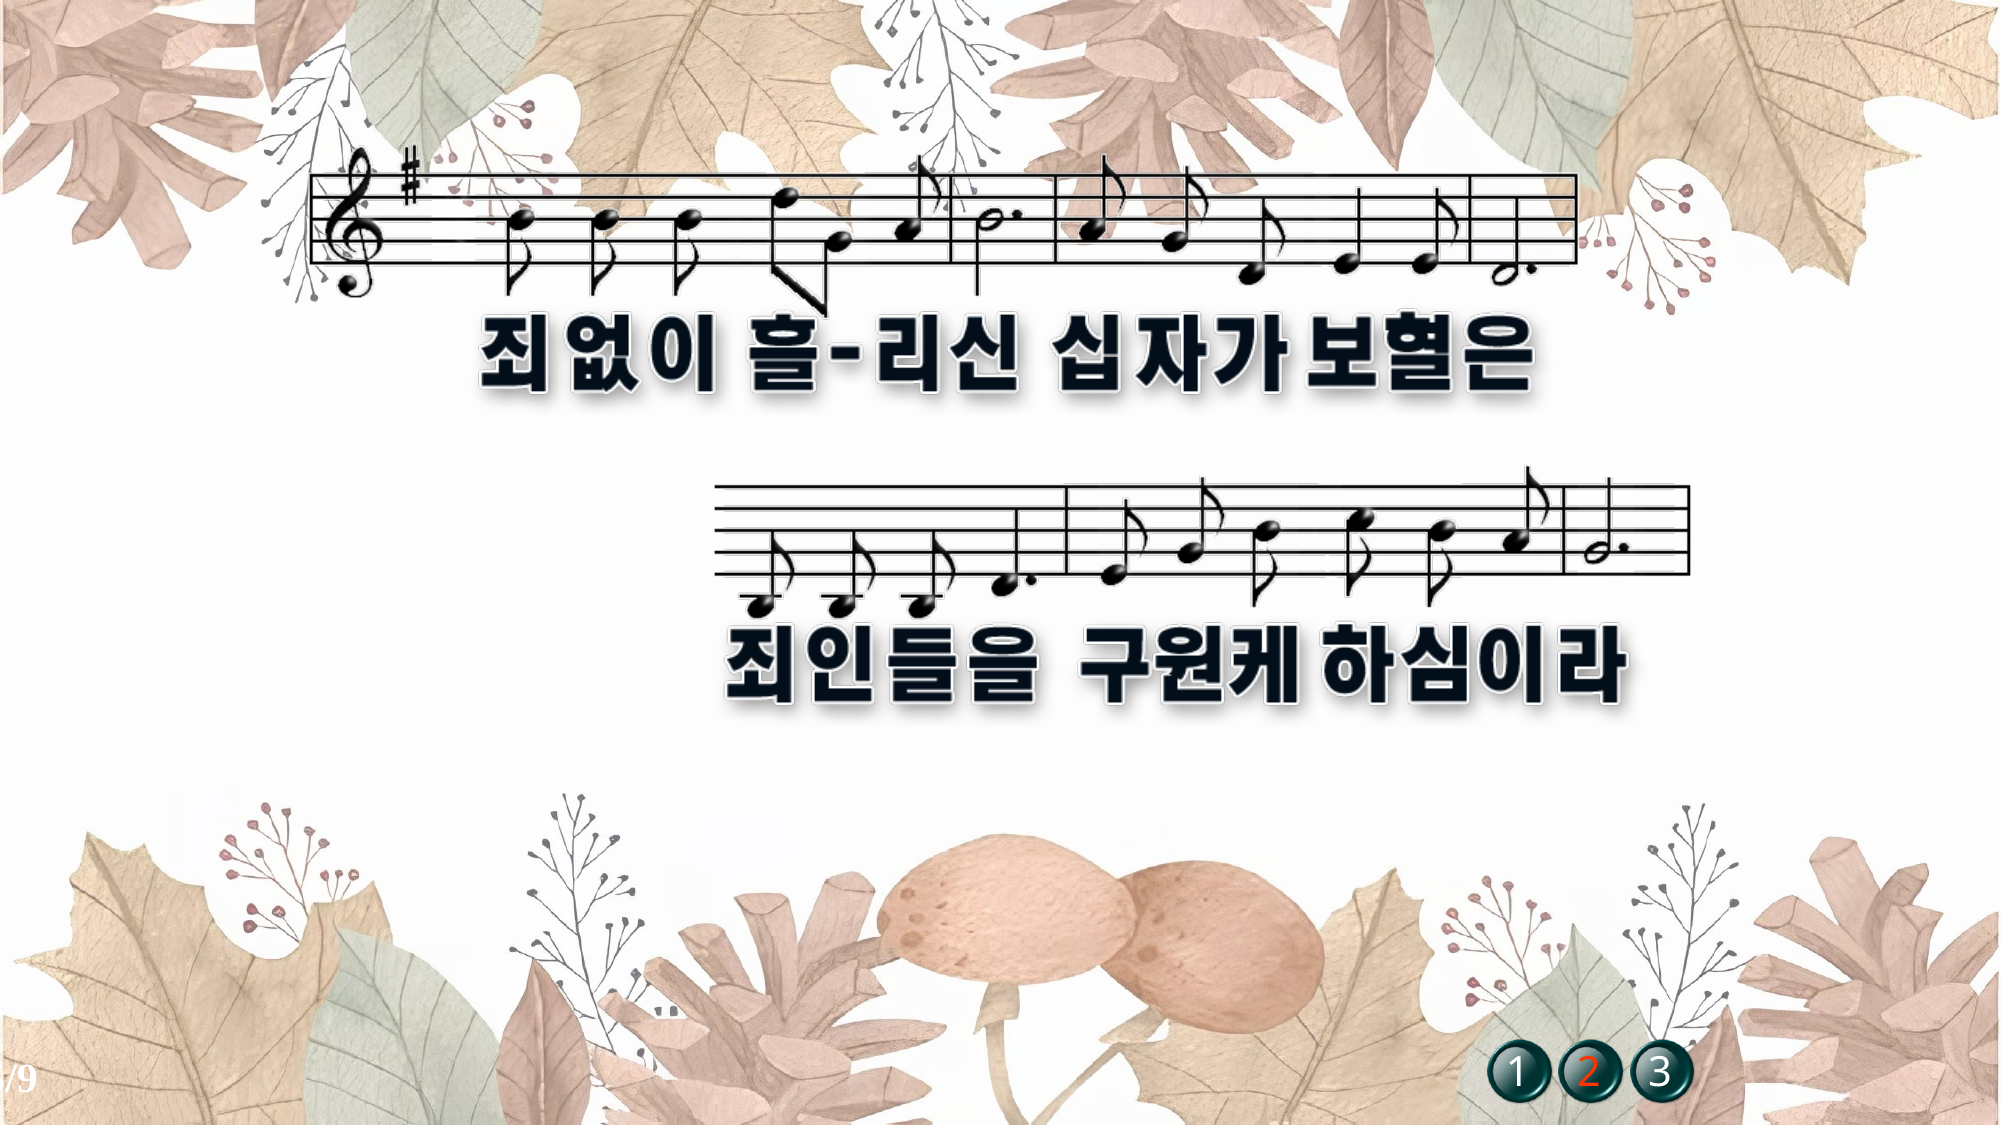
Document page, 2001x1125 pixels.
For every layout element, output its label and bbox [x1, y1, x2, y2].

picture [0, 0, 2001, 1125]
text_box [1484, 1035, 1555, 1106]
text_box [1627, 1035, 1697, 1106]
text_box [1555, 1035, 1626, 1106]
